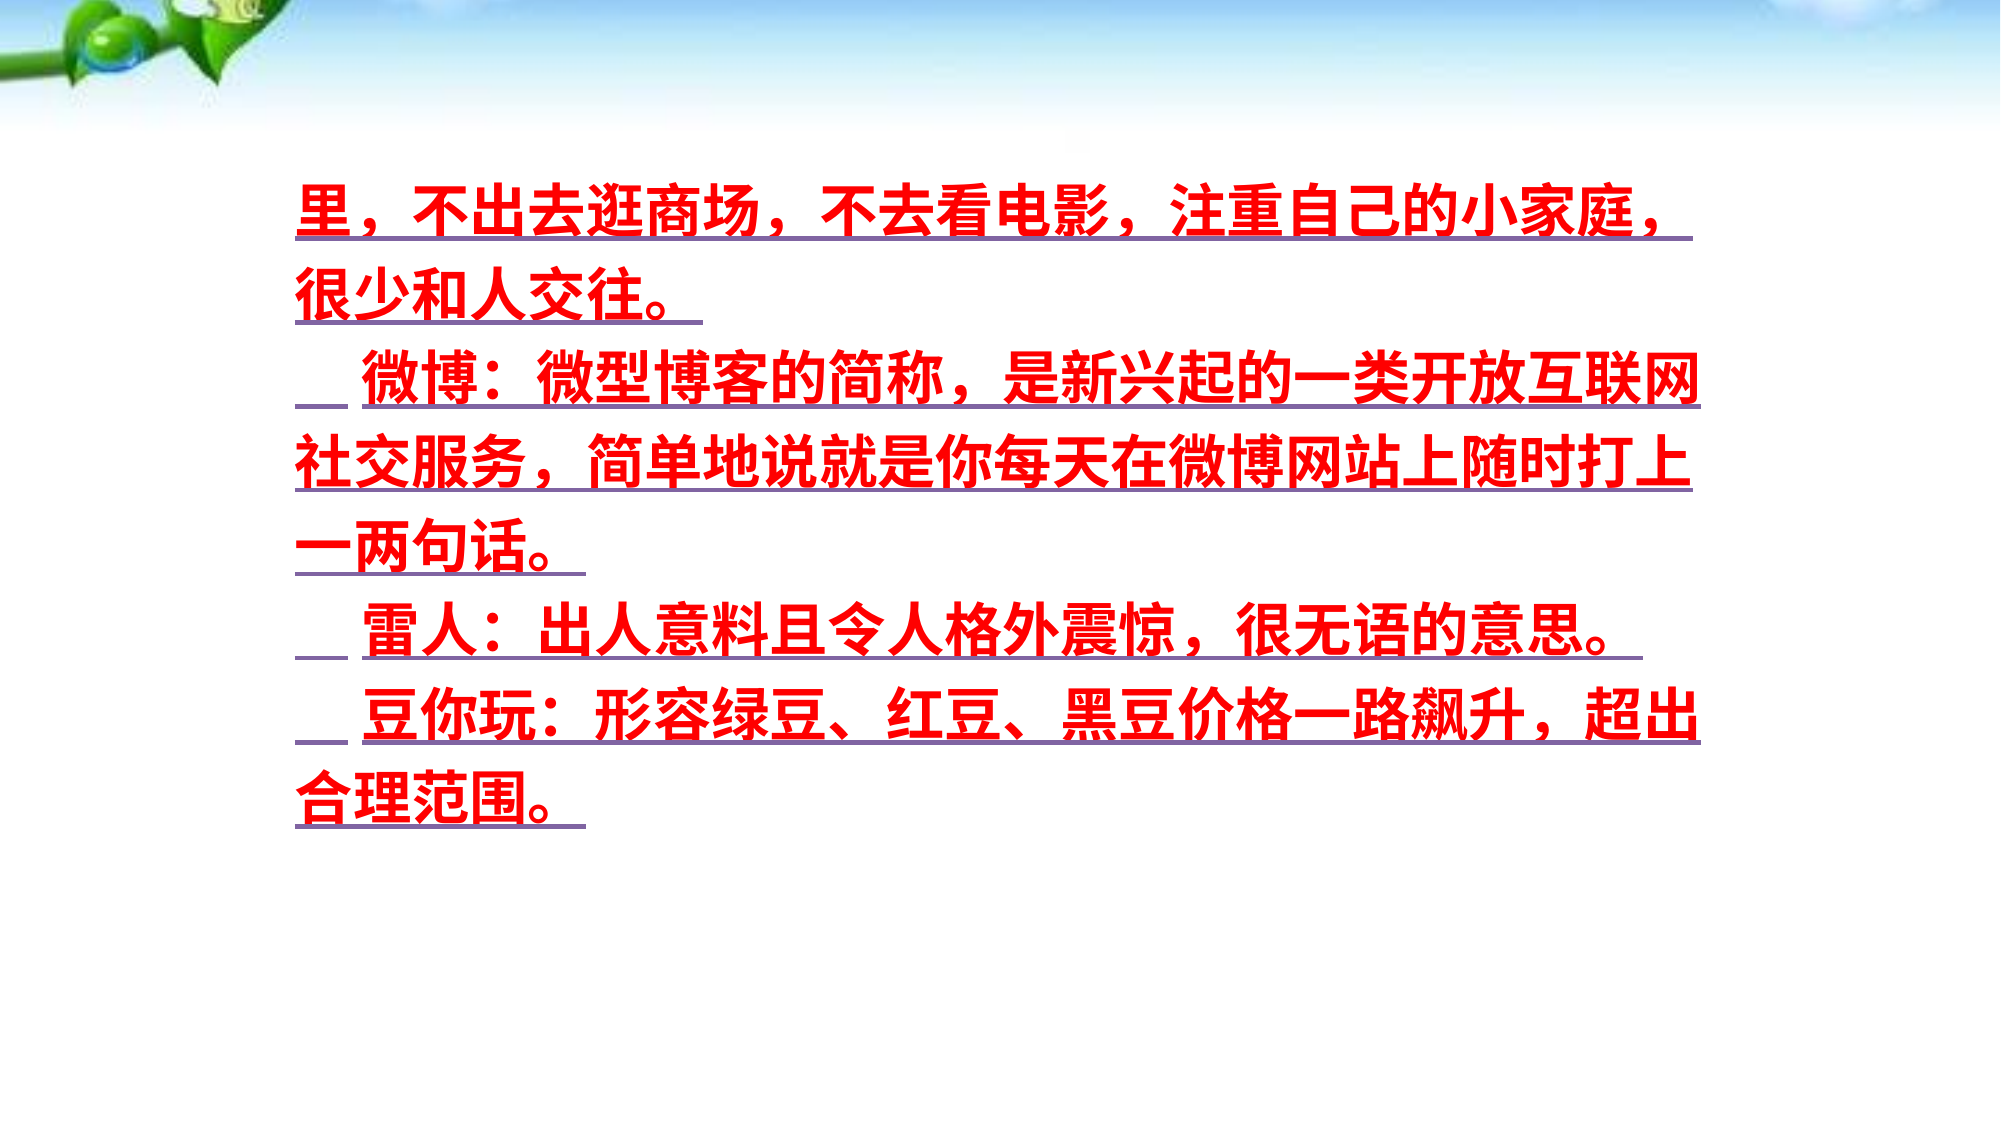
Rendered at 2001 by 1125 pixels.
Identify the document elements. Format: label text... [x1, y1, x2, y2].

text_box 里，不出去逛商场，不去看电影，注重自己的小家庭，很少和人交往。 微博：微型博客的简称，是新兴起的一类开放互联网社交服务，简单地说就是你每天在微博网站上随时打上一两句话。 雷人：出人意料且令人格外震惊，很无语的意思。 豆你玩：形容绿豆、红豆、黑豆价格一路飙升，超出合理范围。 [280, 152, 1731, 839]
picture [0, 0, 2001, 1125]
